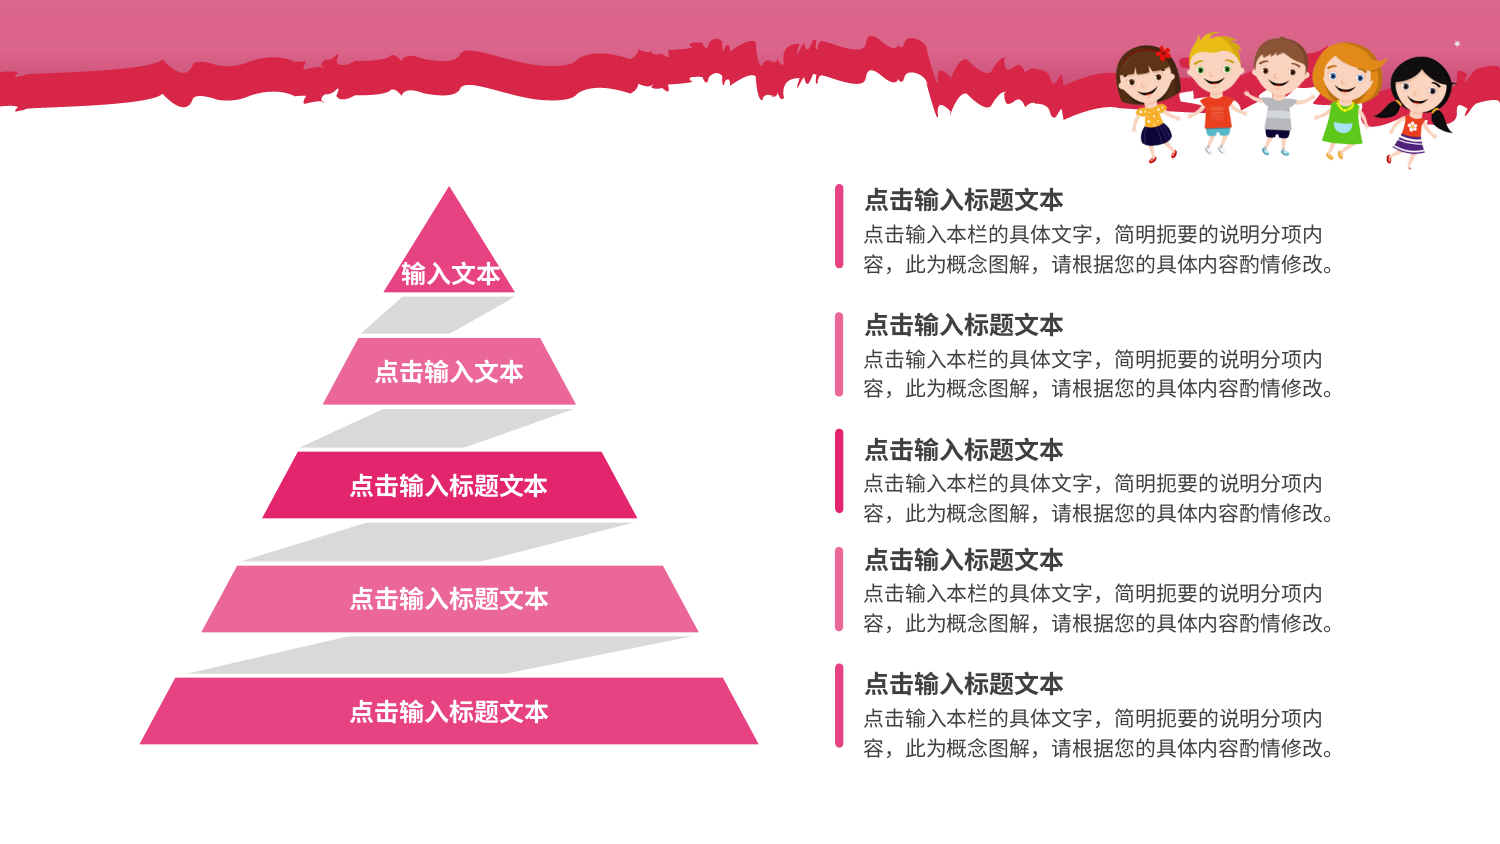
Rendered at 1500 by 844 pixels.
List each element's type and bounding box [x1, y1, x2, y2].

picture [0, 0, 1500, 170]
text_box [190, 637, 689, 673]
text_box [197, 563, 703, 635]
text_box [379, 181, 521, 303]
text_box [318, 335, 580, 407]
text_box [857, 181, 1329, 278]
text_box [834, 427, 845, 515]
text_box [857, 665, 1329, 762]
text_box [301, 409, 574, 447]
text_box [361, 303, 504, 333]
text_box [857, 431, 1329, 527]
text_box [857, 306, 1329, 403]
text_box [242, 523, 632, 561]
text_box [258, 449, 642, 521]
text_box [857, 541, 1329, 637]
text_box [833, 311, 845, 399]
text_box [834, 662, 845, 749]
text_box [834, 182, 845, 271]
text_box [135, 675, 763, 747]
text_box [833, 545, 845, 634]
